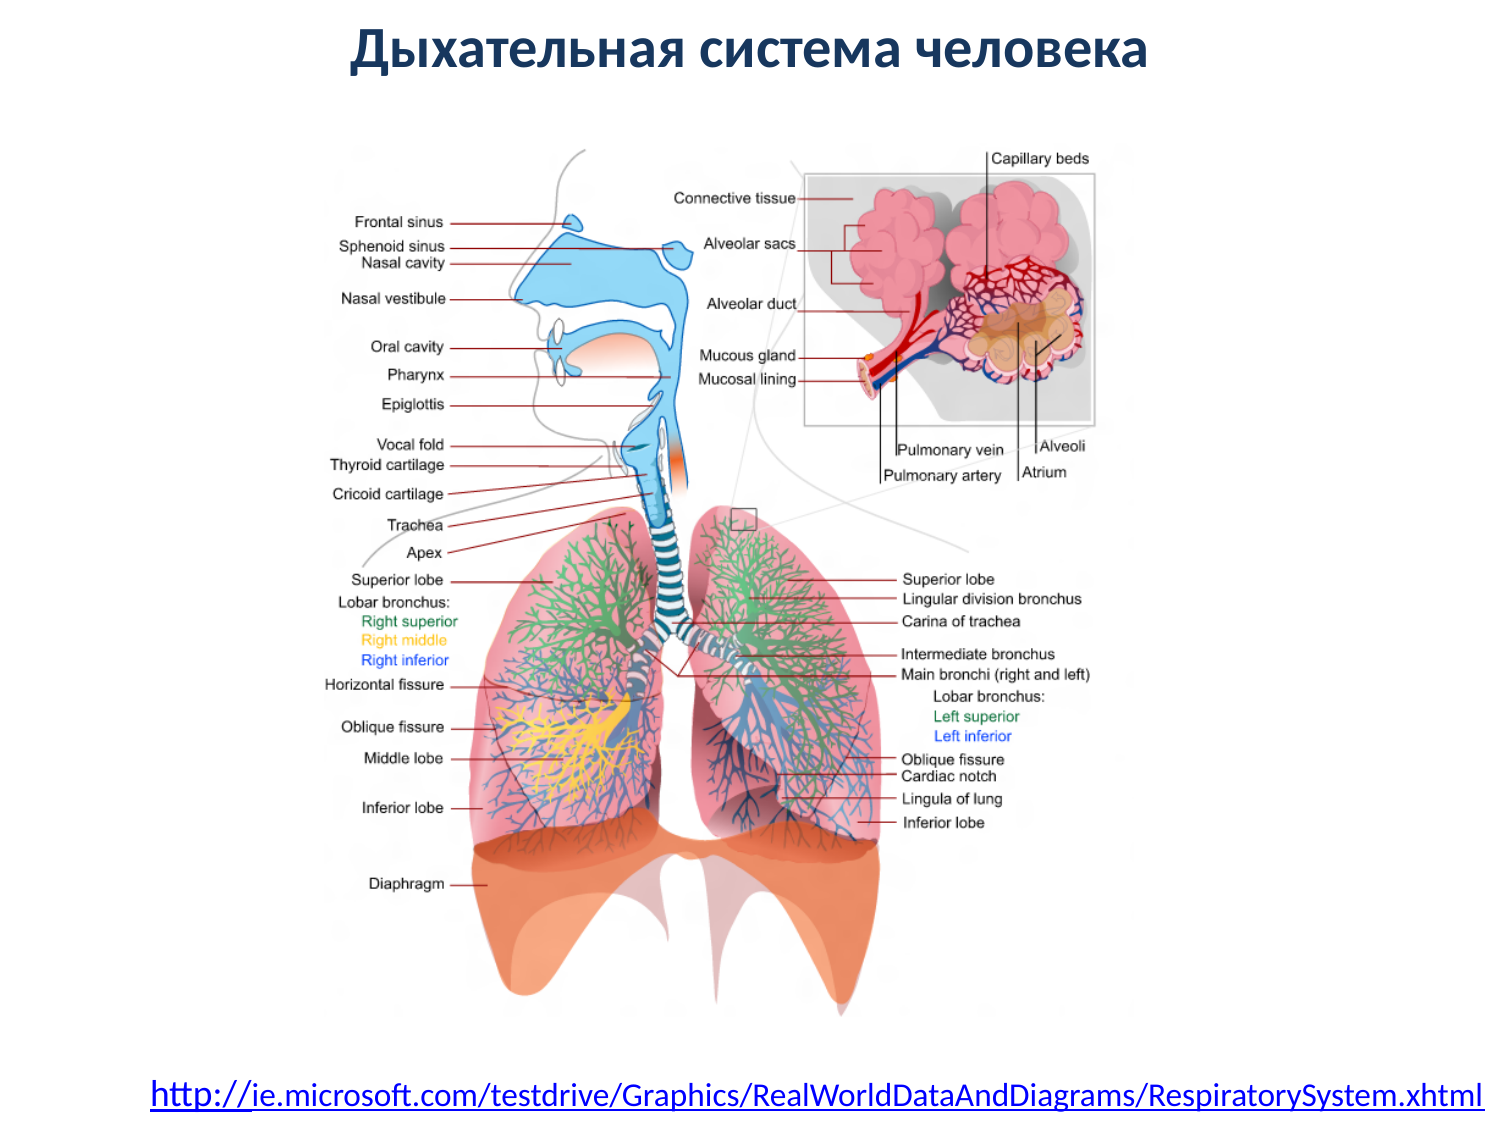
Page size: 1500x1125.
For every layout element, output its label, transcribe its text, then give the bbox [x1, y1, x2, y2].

text_box Дыхательная система человека [0, 2, 1500, 87]
text_box http://ie.microsoft.com/testdrive/Graphics/RealWorldDataAndDiagrams/RespiratorySystem.xhtml [0, 1061, 1500, 1122]
picture [324, 142, 1134, 1017]
